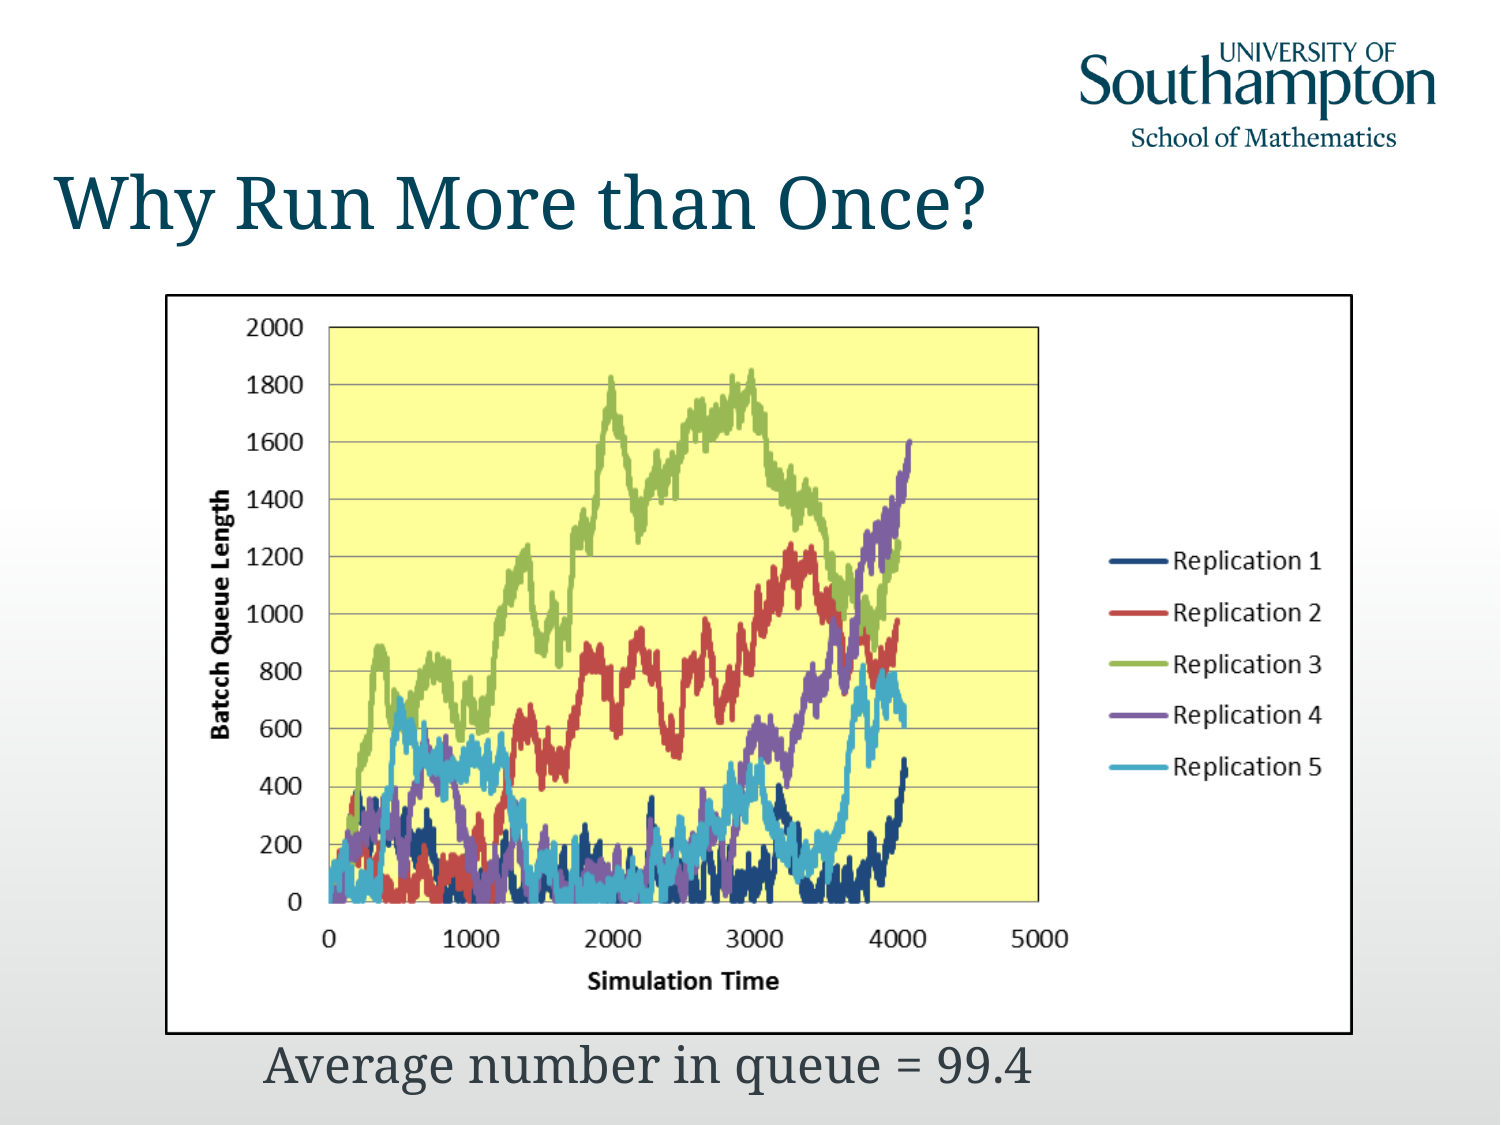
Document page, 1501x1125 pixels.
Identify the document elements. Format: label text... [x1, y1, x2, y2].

picture [1080, 42, 1436, 147]
text_box Average number in queue = 99.4 [248, 1043, 1049, 1102]
picture [1296, 42, 1301, 51]
picture [164, 294, 1353, 1035]
title Why Run More than Once? [53, 148, 1448, 256]
